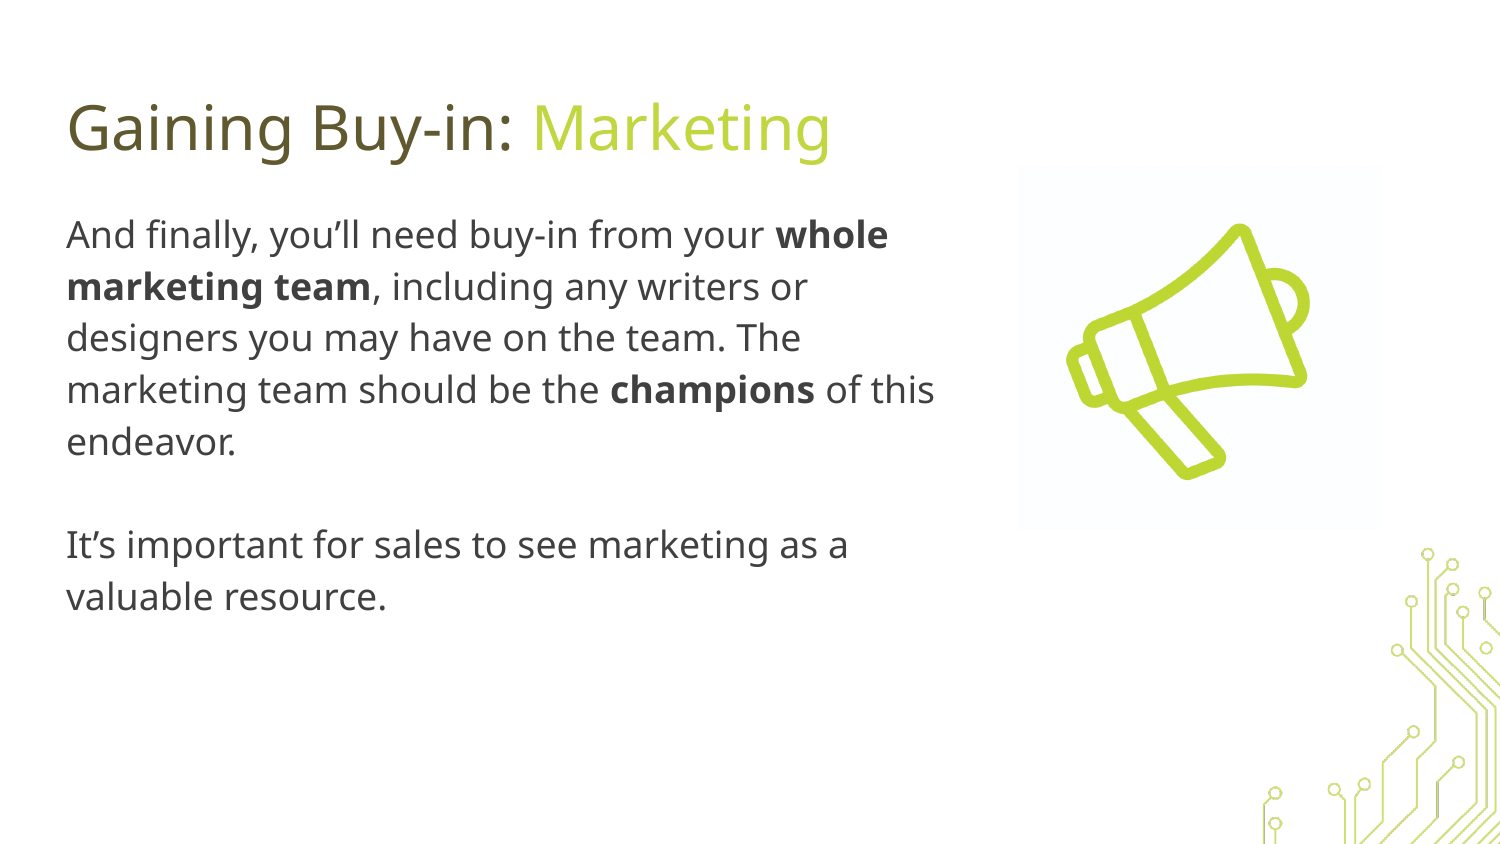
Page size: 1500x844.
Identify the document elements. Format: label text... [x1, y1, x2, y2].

list And finally, you’ll need buy-in from your whole marketing team, including any writers or designers you may have on the team. The marketing team should be the champions of this endeavor. It’s important for sales to see marketing as a valuable resource. [51, 189, 999, 750]
picture [1262, 547, 1500, 844]
title Gaining Buy-in: Marketing [51, 72, 1449, 167]
picture [1017, 166, 1381, 529]
